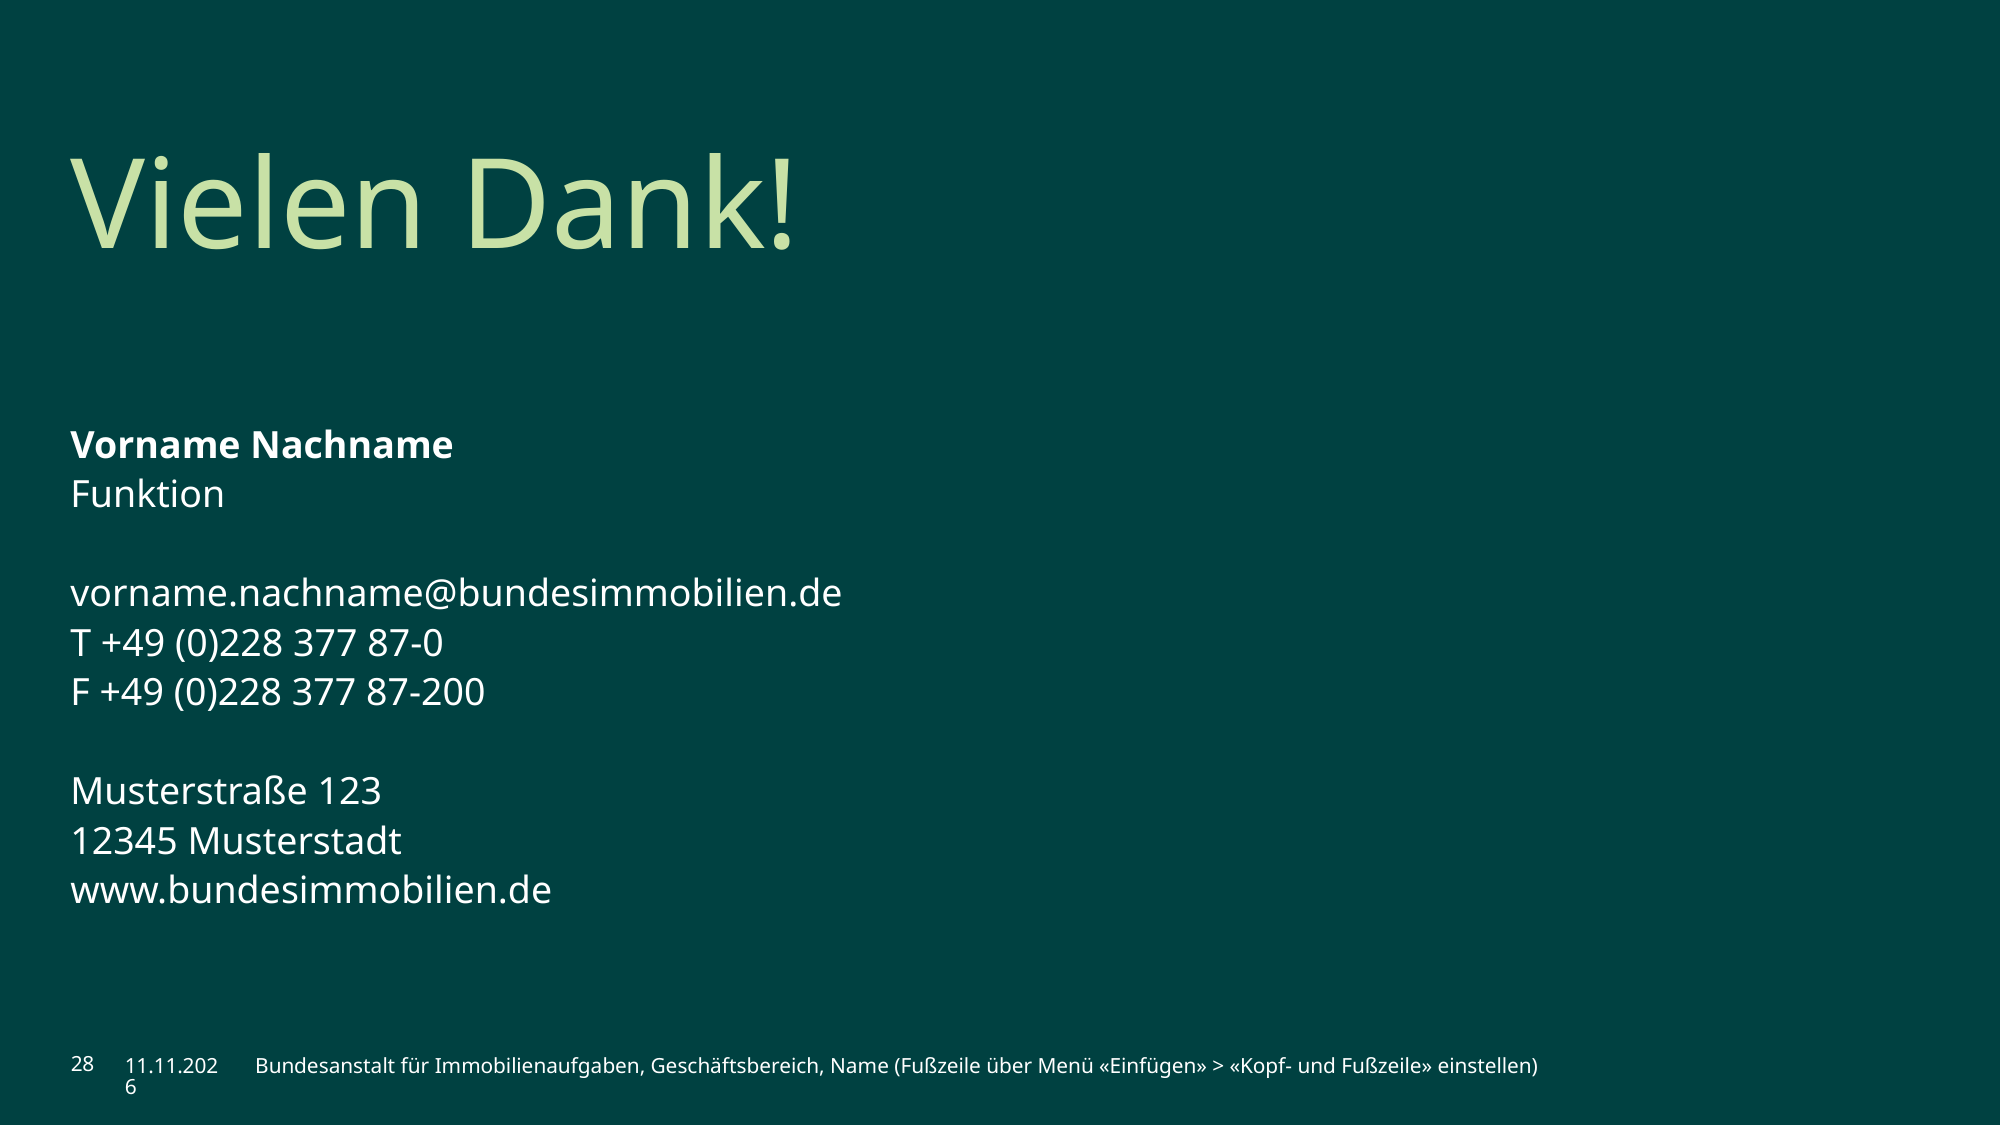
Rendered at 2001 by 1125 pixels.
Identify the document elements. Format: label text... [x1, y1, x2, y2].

slide_number 28 [70, 1052, 119, 1077]
title Vielen Dank! [70, 91, 1285, 253]
list Vorname Nachname Funktion vorname.nachname@bundesimmobilien.de T +49 (0)228 377 87-0 F +49 (0)228 377 87-200 Musterstraße 123 12345 Musterstadt www.bundesimmobilien.de [70, 416, 1286, 1034]
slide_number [124, 1052, 226, 1077]
footer Bundesanstalt für Immobilienaufgaben, Geschäftsbereich, Name (Fußzeile über Menü «Einfügen» > «Kopf- und Fußzeile» einstellen) [255, 1052, 1933, 1077]
